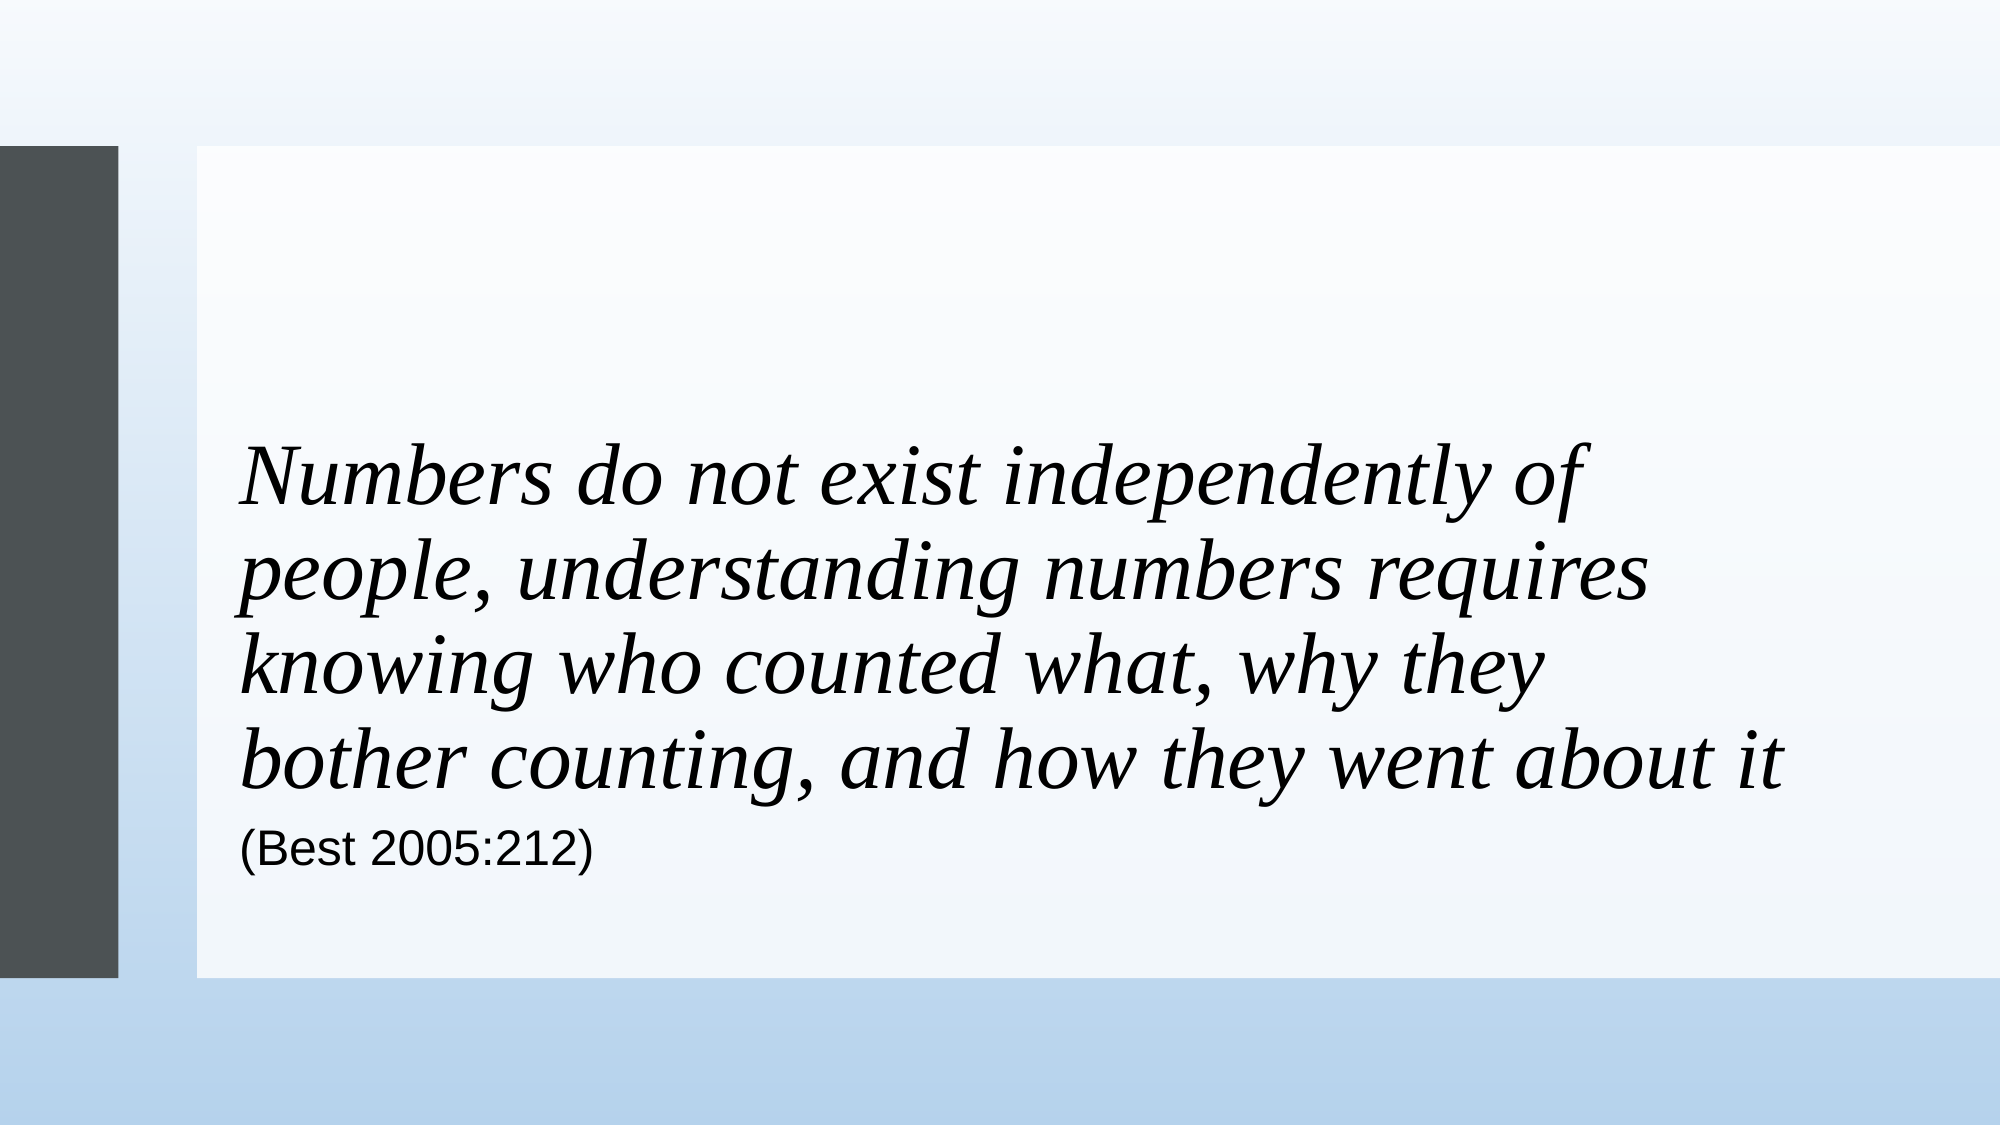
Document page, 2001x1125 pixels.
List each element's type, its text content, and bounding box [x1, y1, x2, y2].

text_box [0, 145, 119, 979]
list (Best 2005:212) [224, 814, 1803, 952]
text_box [0, 0, 2000, 1125]
text_box [196, 145, 2000, 979]
title Numbers do not exist independently of people, understanding numbers requires knowing who counted what, why they bother counting, and how they went about it [224, 272, 1803, 814]
